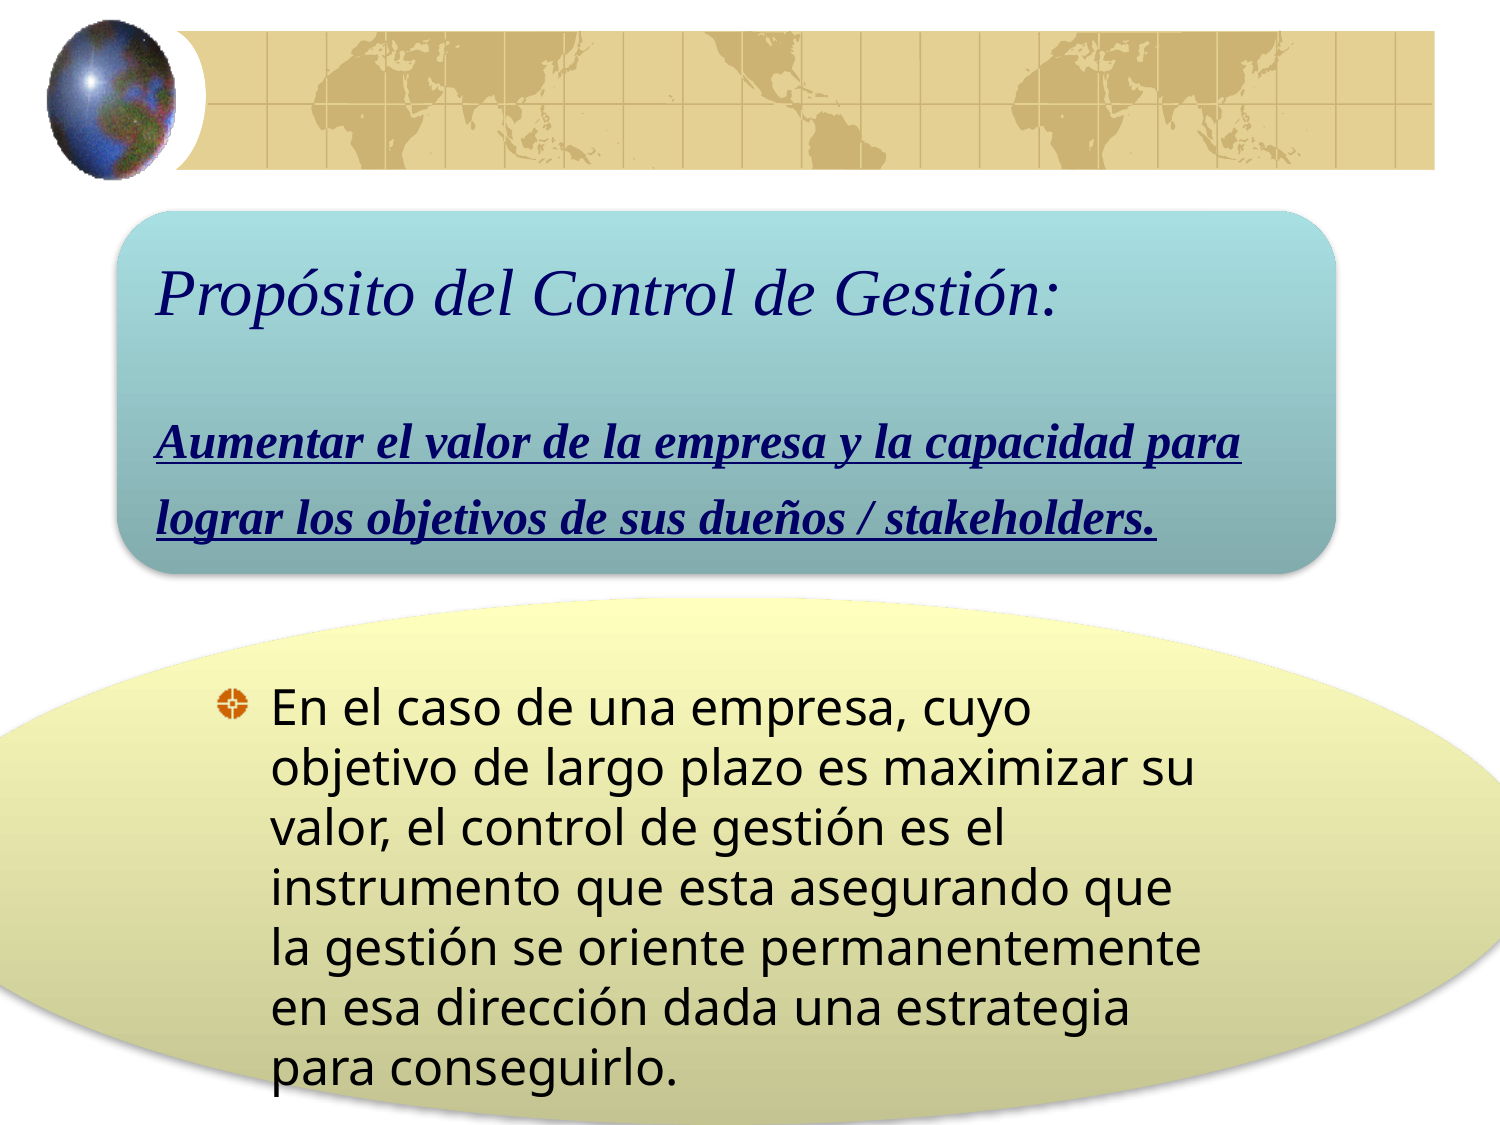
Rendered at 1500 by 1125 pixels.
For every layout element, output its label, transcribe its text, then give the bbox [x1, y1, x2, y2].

text_box [0, 597, 1500, 1125]
title Propósito del Control de Gestión: Aumentar el valor de la empresa y la capacidad para lograr los objetivos de sus dueños / stakeholders. [140, 257, 1316, 540]
list En el caso de una empresa, cuyo objetivo de largo plazo es maximizar su valor, el control de gestión es el instrumento que esta asegurando que la gestión se oriente permanentemente en esa dirección dada una estrategia para conseguirlo. [198, 667, 1243, 915]
picture [214, 687, 250, 723]
text_box [117, 210, 1336, 575]
picture [42, 14, 190, 185]
